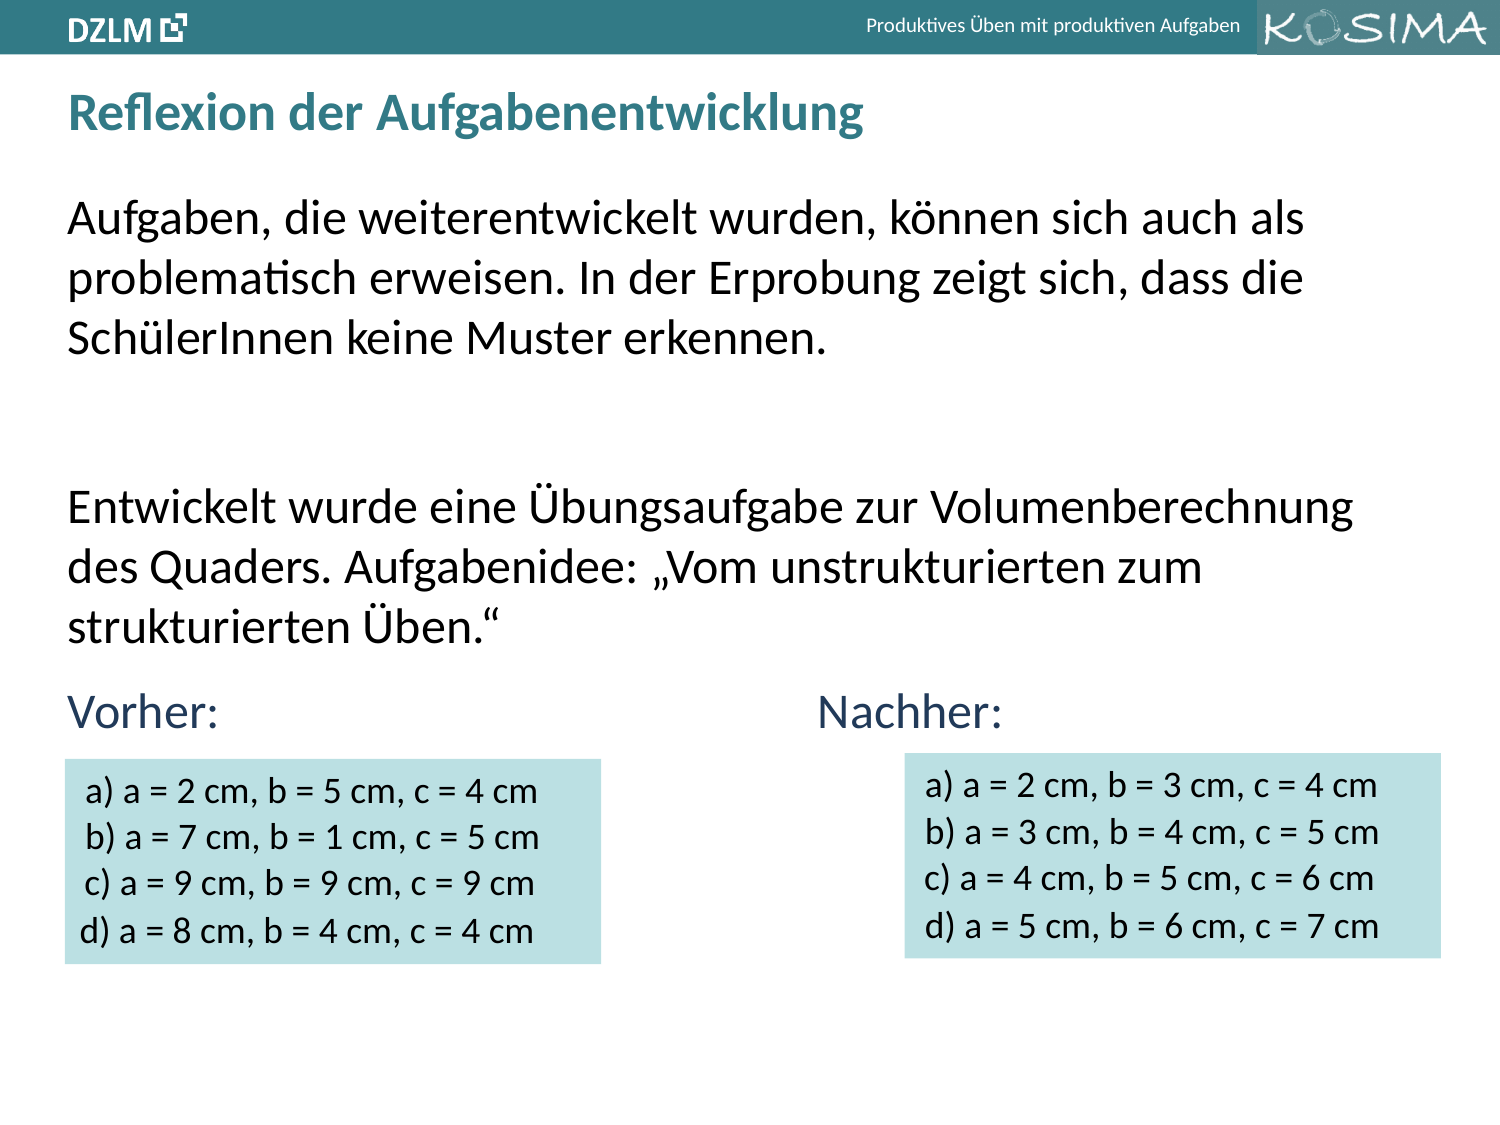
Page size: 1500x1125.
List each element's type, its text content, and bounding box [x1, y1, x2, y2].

text_box a) a = 2 cm, b = 5 cm, c = 4 cm [70, 758, 602, 804]
text_box d) a = 8 cm, b = 4 cm, c = 4 cm [64, 898, 596, 959]
list Aufgaben, die weiterentwickelt wurden, können sich auch als problematisch erweisen. In der Erprobung zeigt sich, dass die SchülerInnen keine Muster erkennen. Entwickelt wurde eine Übungsaufgabe zur Volumenberechnung des Quaders. Aufgabenidee: „Vom unstrukturierten zum strukturierten Üben.“ Vorher: Nachher: [52, 184, 1436, 1071]
title Reflexion der Aufgabenentwicklung [53, 68, 1436, 149]
text_box [64, 758, 70, 898]
text_box c) a = 9 cm, b = 9 cm, c = 9 cm [69, 851, 602, 911]
text_box b) a = 7 cm, b = 1 cm, c = 5 cm [70, 804, 602, 851]
text_box [64, 911, 602, 965]
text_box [904, 752, 1442, 959]
